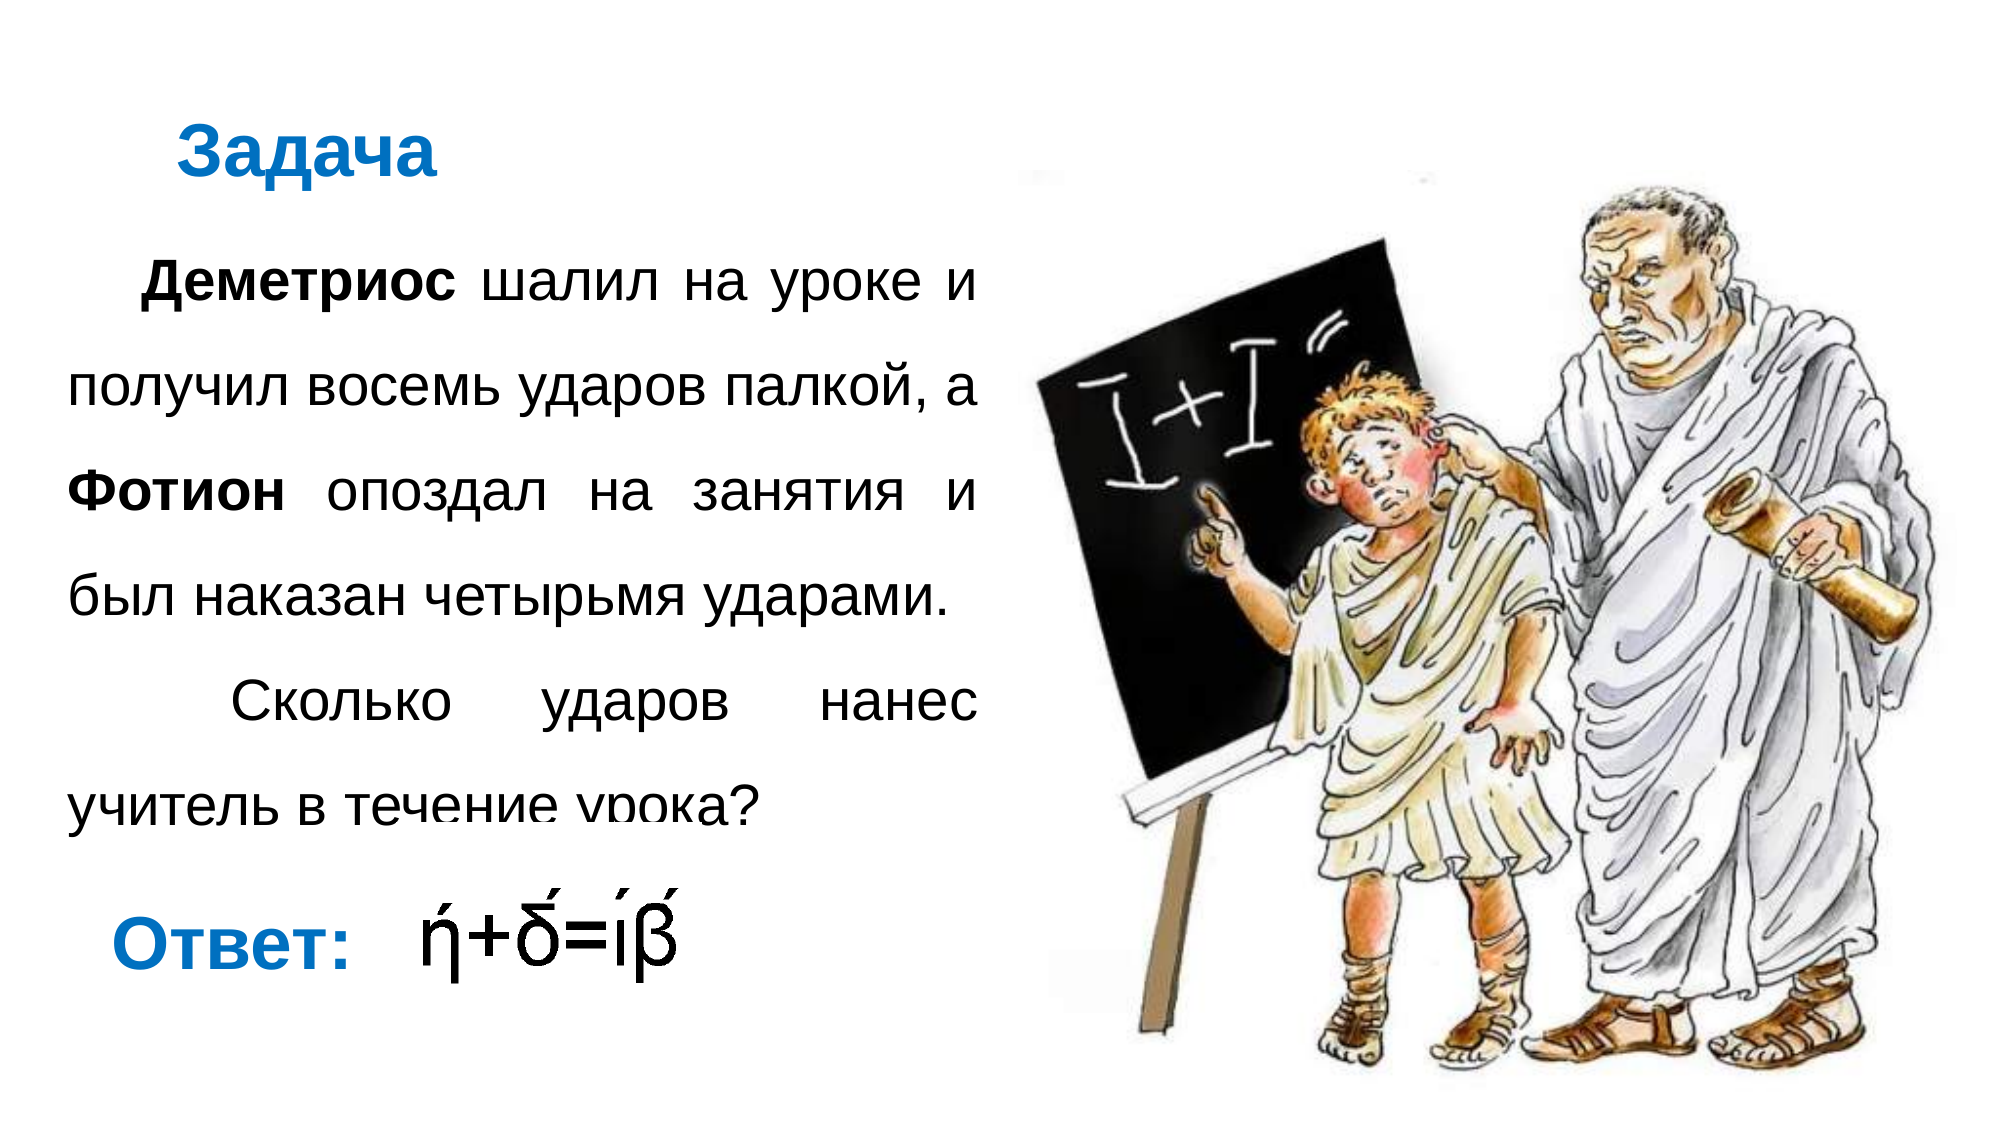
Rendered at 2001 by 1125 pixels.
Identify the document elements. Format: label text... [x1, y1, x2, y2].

text_box Деметриос шалил на уроке и получил восемь ударов палкой, а Фотион опоздал на занятия и был наказан четырьмя ударами. Сколько ударов нанес учитель в течение урока? [53, 199, 994, 845]
text_box Задача [161, 93, 453, 199]
text_box Ответ: [96, 887, 369, 993]
picture [395, 822, 702, 1059]
picture [1018, 170, 1957, 1093]
